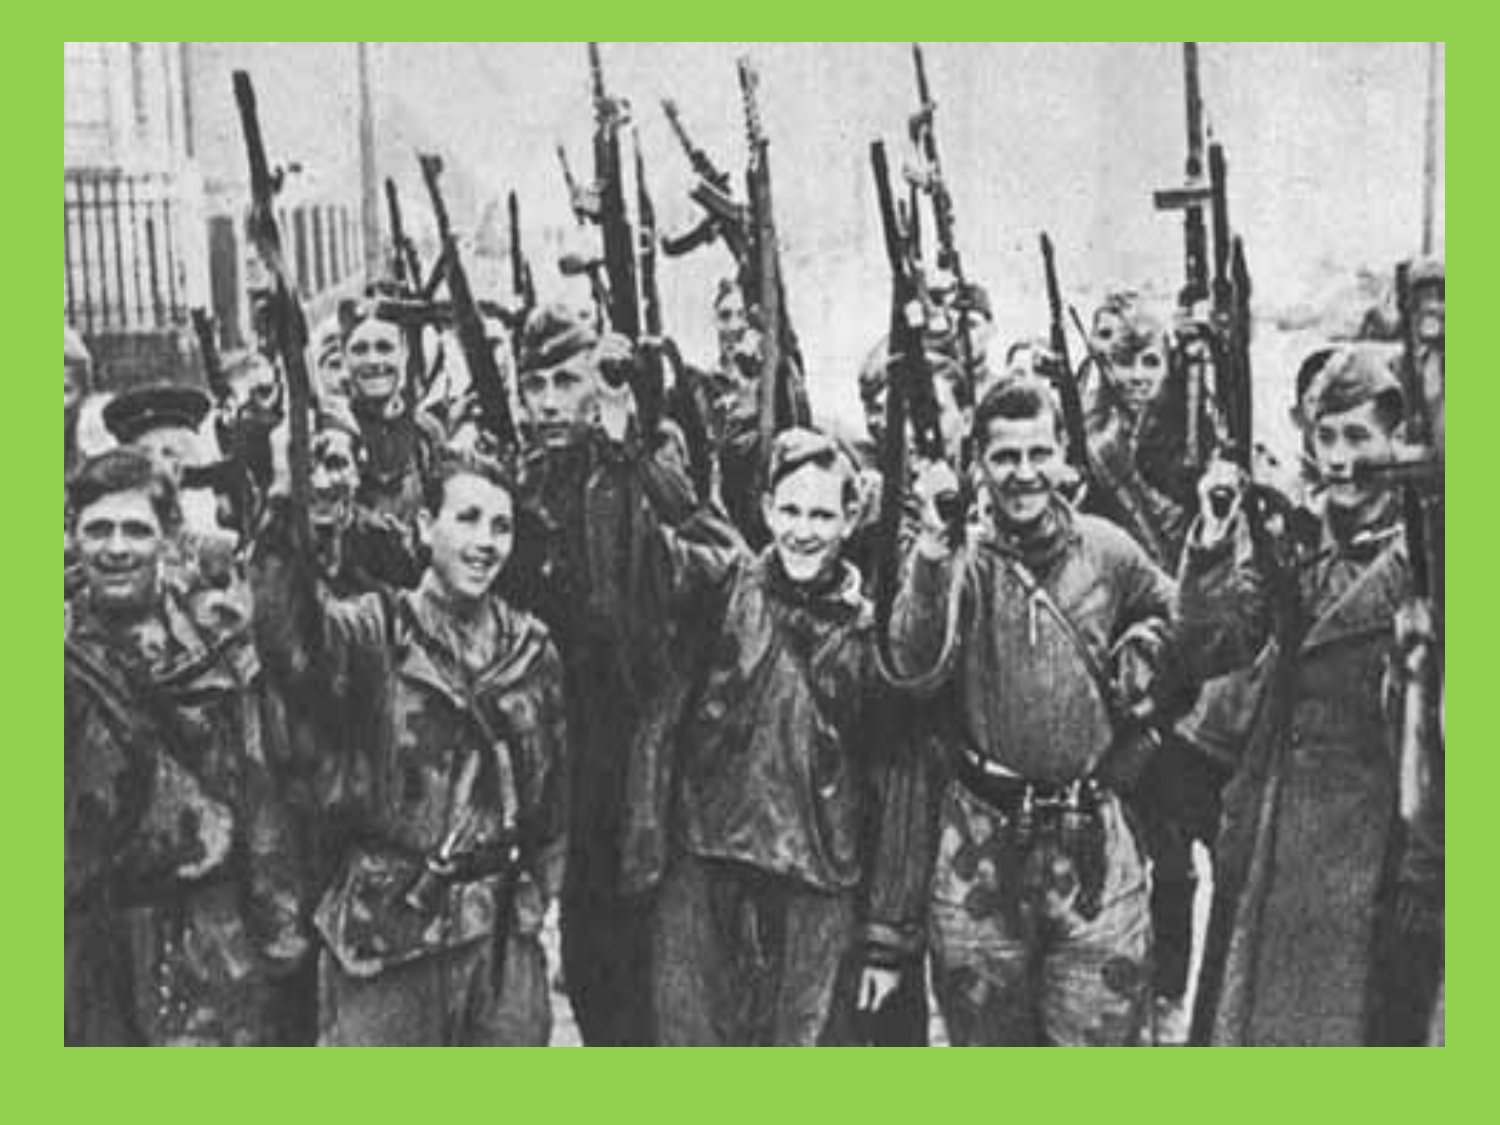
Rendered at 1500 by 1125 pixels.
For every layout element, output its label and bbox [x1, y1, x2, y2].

list [64, 42, 1445, 1047]
